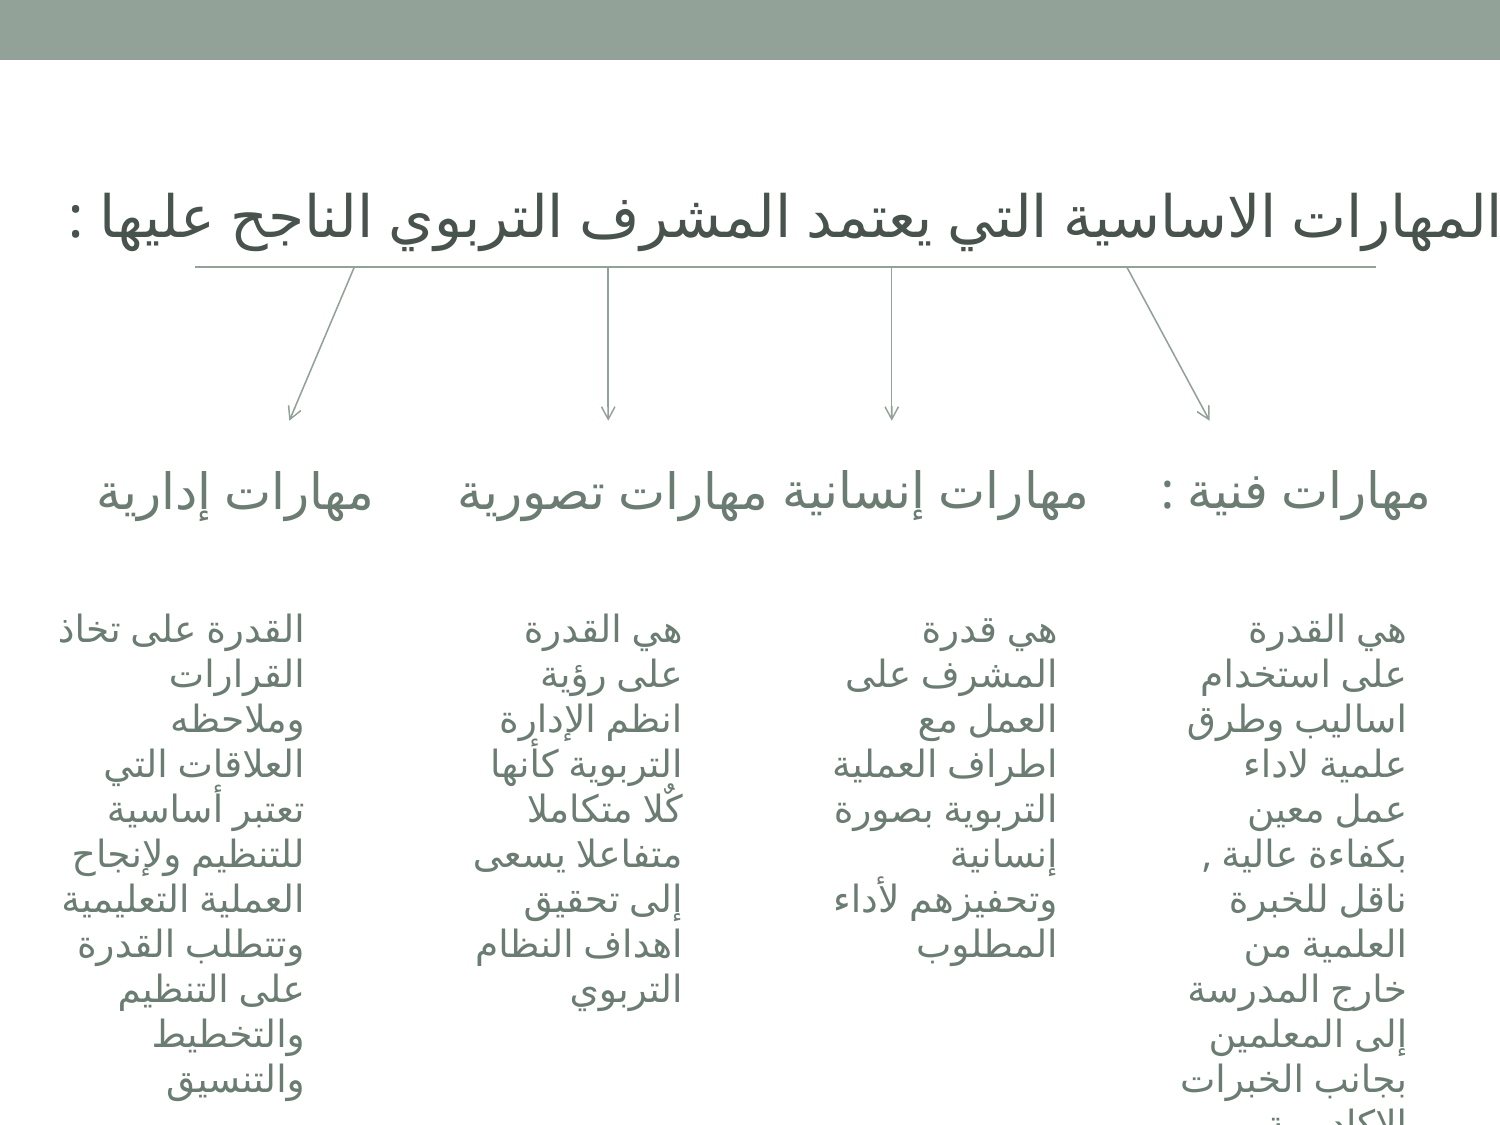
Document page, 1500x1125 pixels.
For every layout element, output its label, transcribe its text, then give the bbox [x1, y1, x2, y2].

text_box هي القدرة على رؤية انظم الإدارة التربوية كأنها كٌلا متكاملا متفاعلا يسعى إلى تحقيق اهداف النظام التربوي [454, 597, 698, 1018]
text_box مهارات فنية : [1145, 451, 1447, 526]
text_box المهارات الاساسية التي يعتمد المشرف التربوي الناجح عليها : [52, 171, 1500, 257]
text_box هي القدرة على استخدام اساليب وطرق علمية لاداء عمل معين بكفاءة عالية , ناقل للخبرة العلمية من خارج المدرسة إلى المعلمين بجانب الخبرات الاكاديمية [1160, 597, 1422, 1125]
text_box مهارات إنسانية [754, 451, 1105, 526]
text_box القدرة على تخاذ القرارات وملاحظه العلاقات التي تعتبر أساسية للتنظيم ولإنجاح العملية التعليمية وتتطلب القدرة على التنظيم والتخطيط والتنسيق [41, 597, 320, 1108]
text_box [288, 276, 355, 421]
text_box مهارات إدارية [68, 452, 390, 527]
text_box هي قدرة المشرف على العمل مع اطراف العملية التربوية بصورة إنسانية وتحفيزهم لأداء المطلوب [785, 597, 1073, 973]
text_box مهارات تصورية [429, 452, 784, 527]
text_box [1126, 276, 1210, 421]
